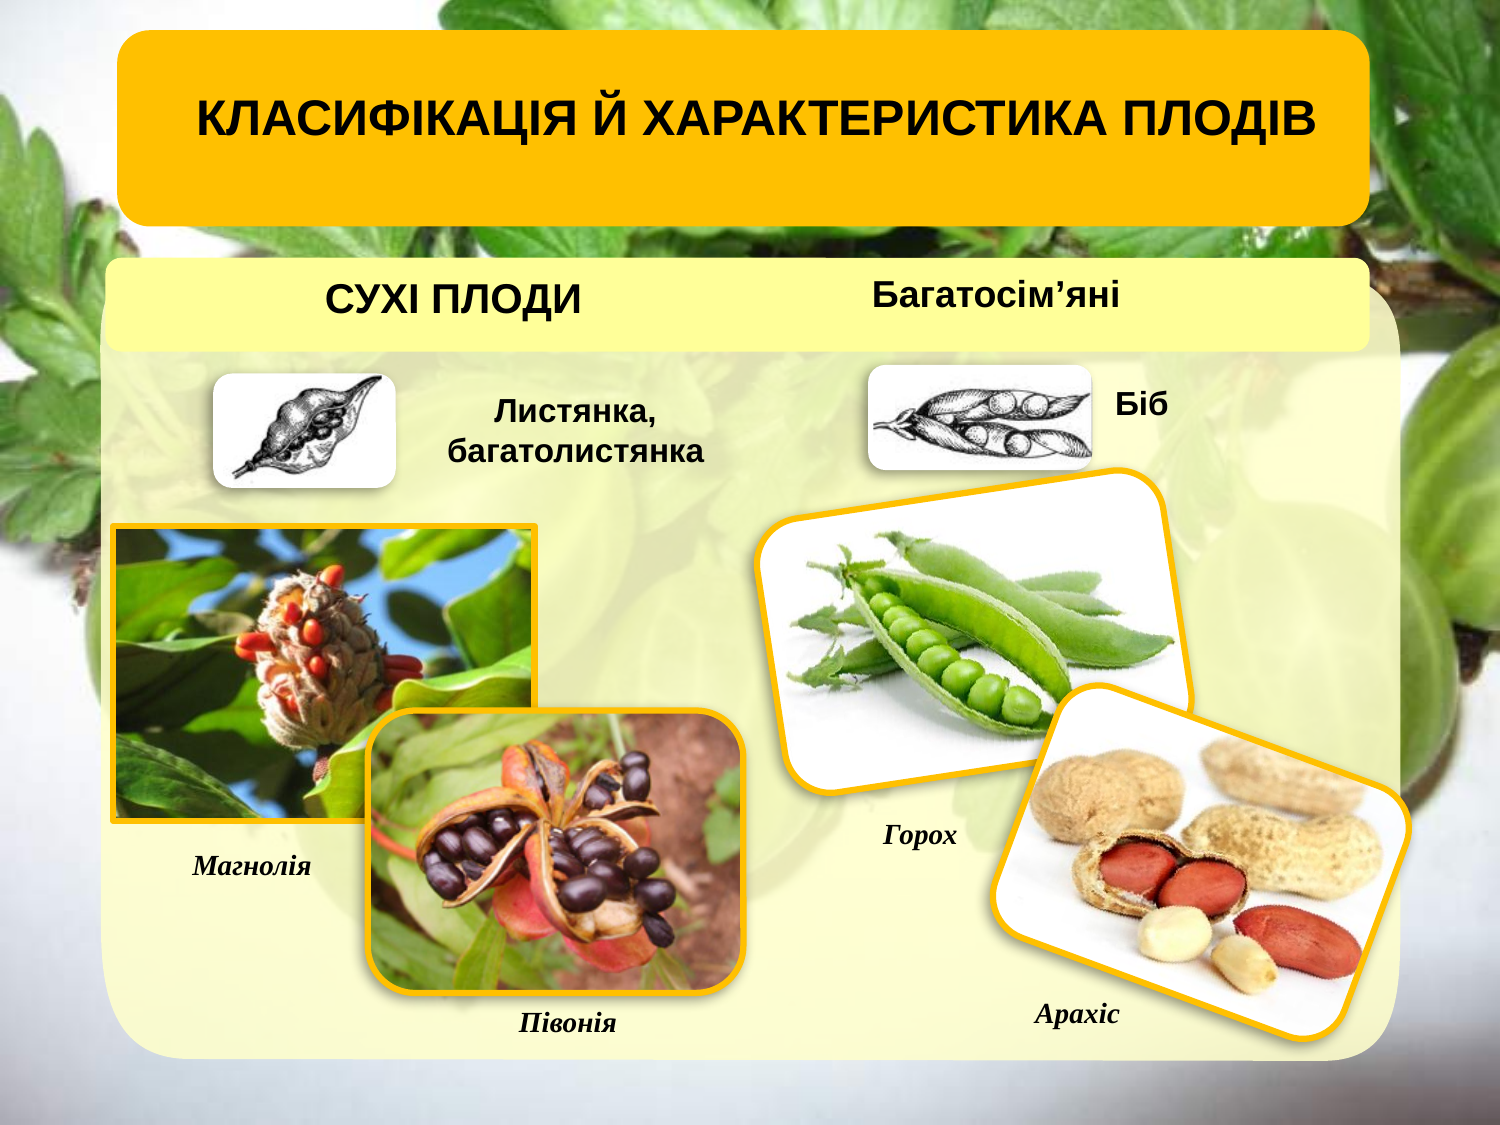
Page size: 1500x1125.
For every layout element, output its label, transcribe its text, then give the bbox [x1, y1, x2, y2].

text_box Півонія [504, 1000, 632, 1046]
text_box [1038, 285, 1403, 796]
text_box Листянка, багатолистянка [423, 381, 728, 477]
text_box Горох [868, 807, 973, 858]
text_box [98, 302, 1403, 1063]
text_box Багатосім’яні [857, 262, 1136, 323]
text_box Арахіс [1020, 1004, 1136, 1037]
picture [0, 0, 1500, 1125]
text_box СУХІ ПЛОДИ [310, 264, 598, 329]
text_box [115, 28, 1372, 229]
text_box Біб [1100, 374, 1184, 430]
text_box КЛАСИФІКАЦІЯ Й ХАРАКТЕРИСТИКА ПЛОДІВ [181, 78, 1333, 153]
text_box Магнолія [177, 838, 327, 889]
text_box [103, 255, 1372, 354]
